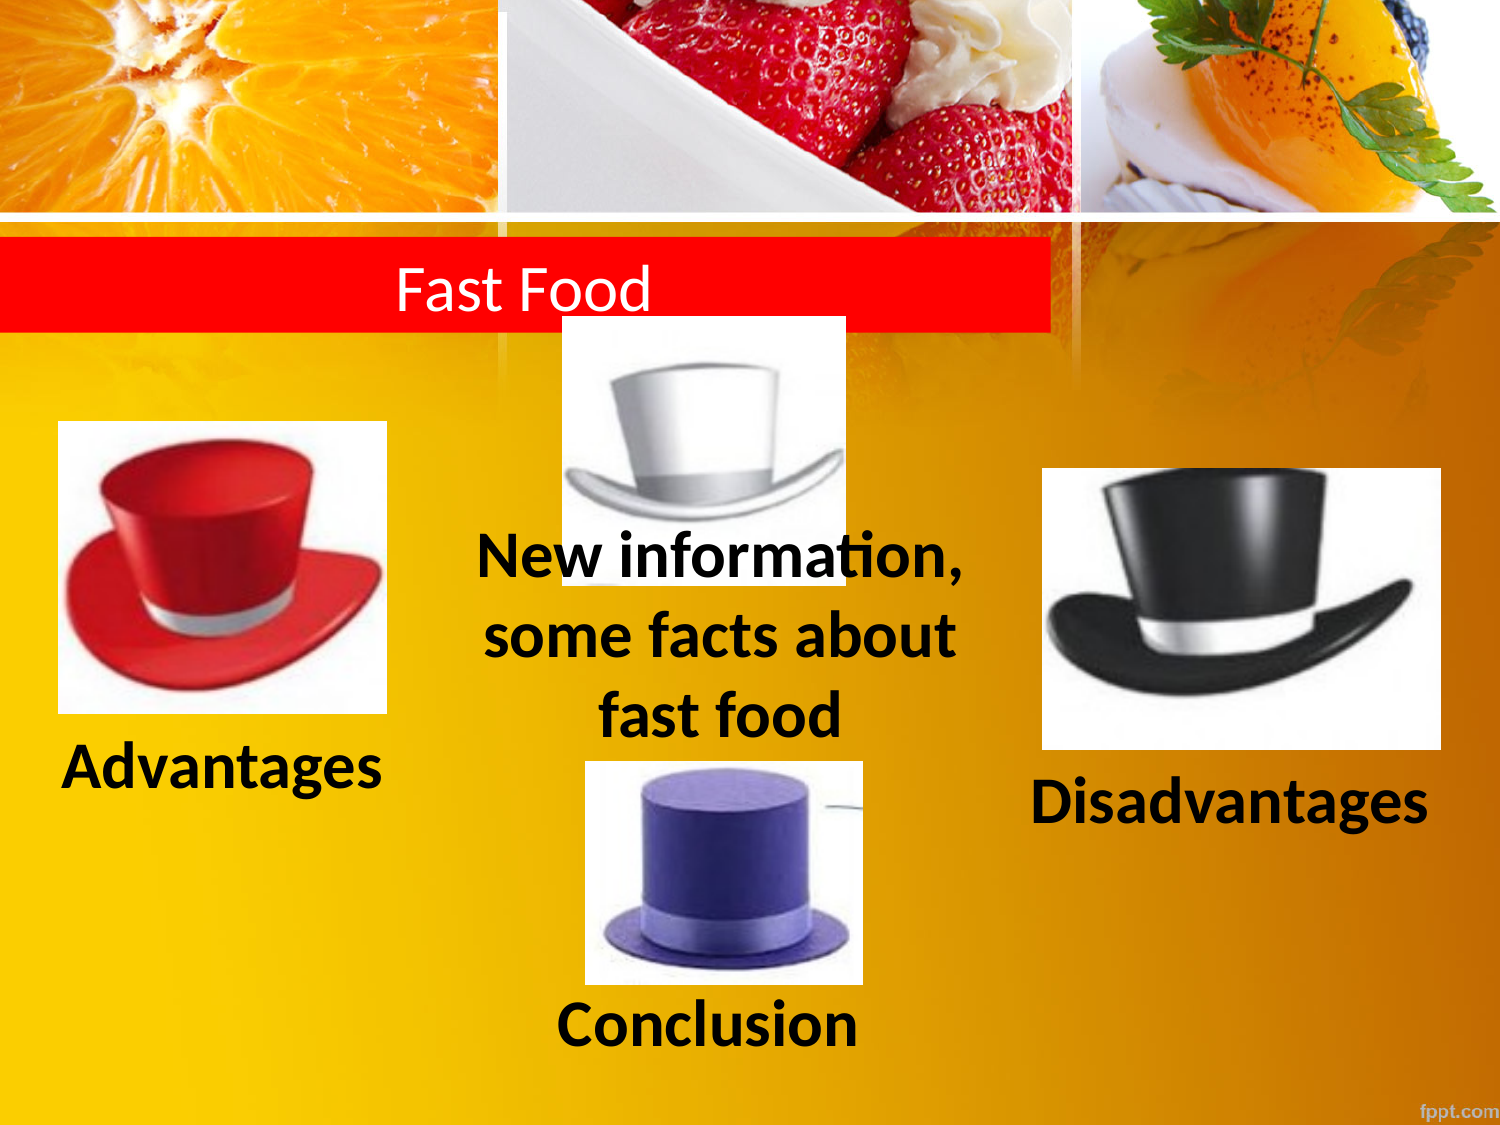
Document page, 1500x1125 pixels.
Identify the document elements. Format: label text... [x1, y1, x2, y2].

text_box Advantages [46, 714, 399, 810]
title Fast Food [0, 236, 1051, 333]
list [1042, 468, 1441, 751]
text_box New information, some facts about fast food [445, 503, 997, 759]
text_box Conclusion [527, 972, 891, 1068]
text_box Disadvantages [960, 749, 1500, 845]
picture [0, 0, 1500, 1125]
